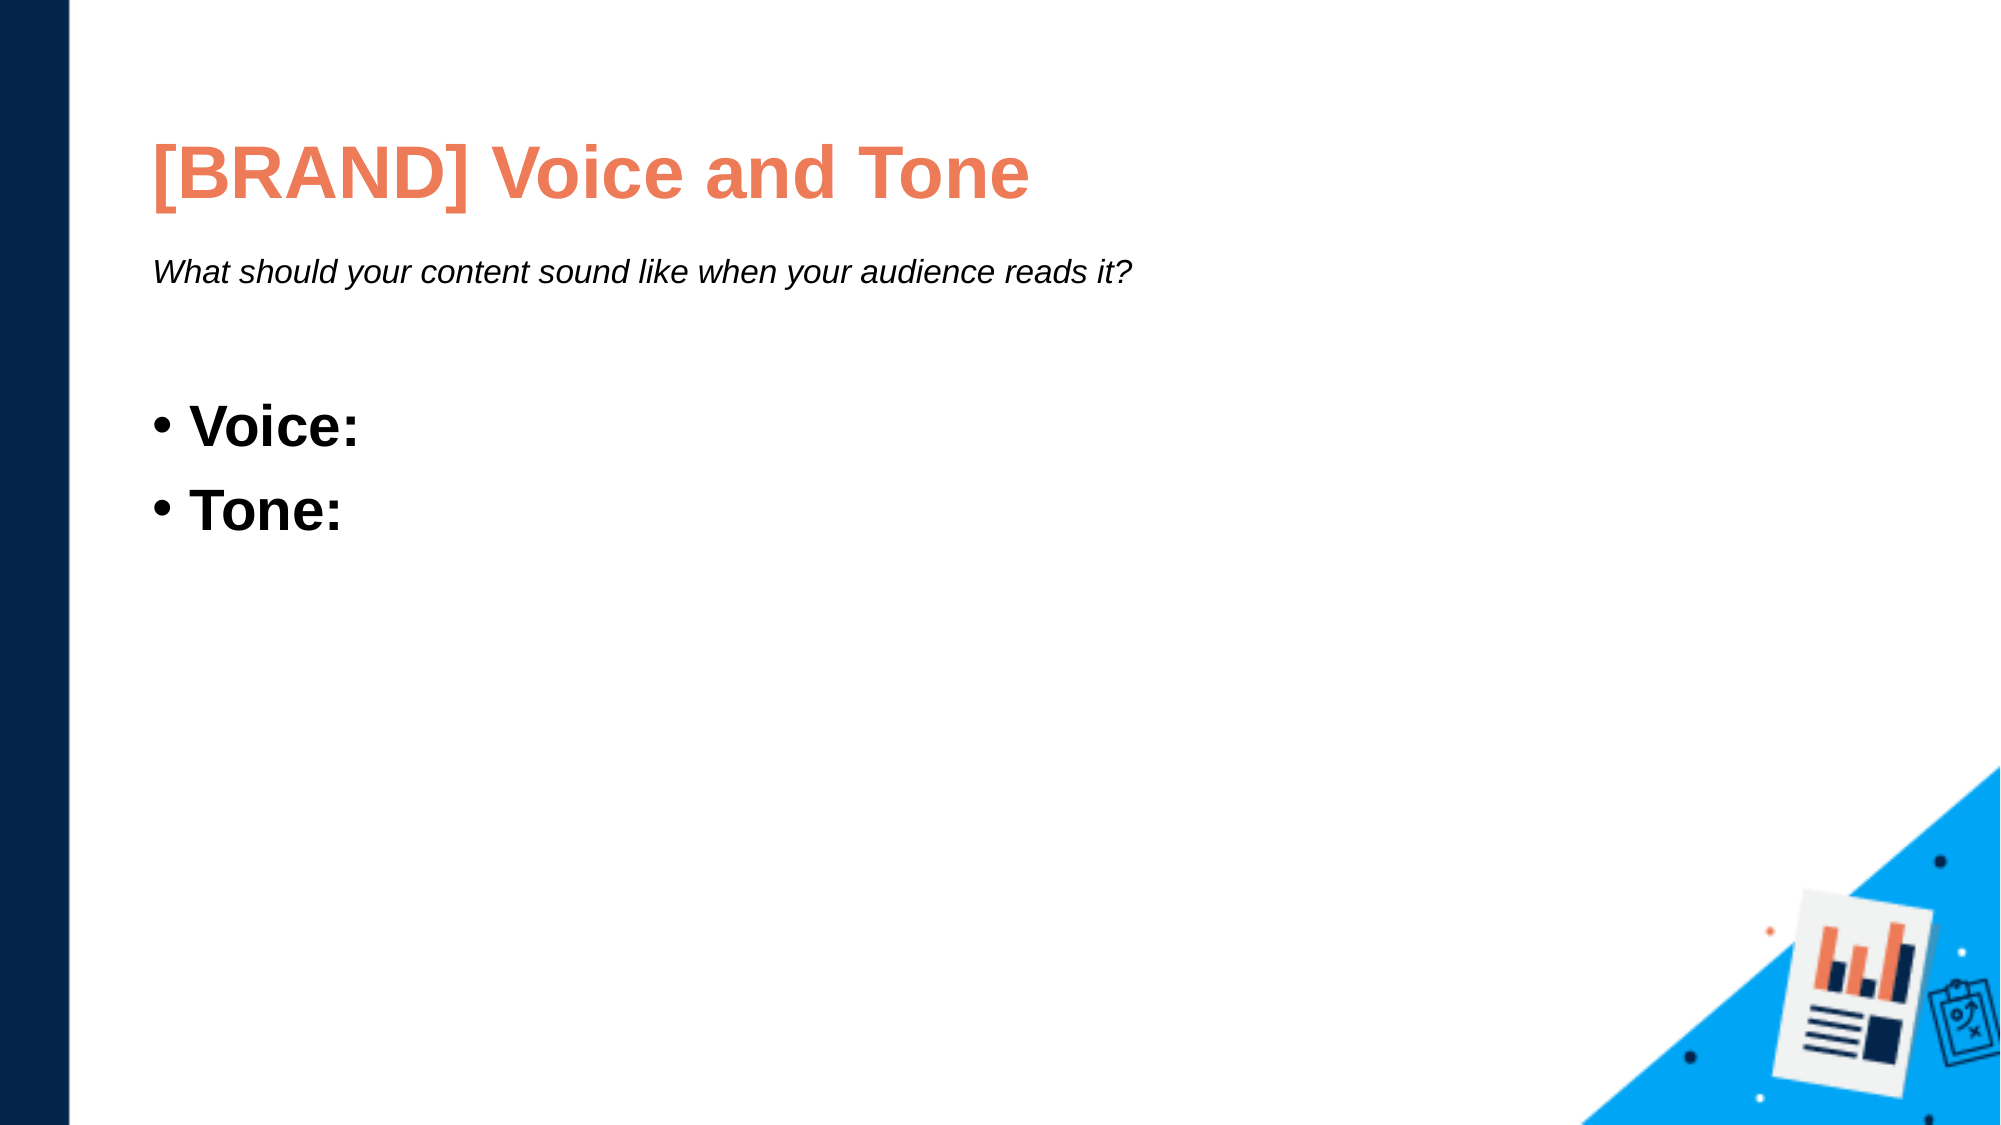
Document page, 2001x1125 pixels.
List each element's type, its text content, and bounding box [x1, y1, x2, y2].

picture [1928, 980, 2001, 1066]
picture [1958, 947, 1967, 957]
picture [1771, 898, 1940, 1099]
picture [0, 0, 2001, 1125]
picture [1935, 856, 1946, 868]
list Voice: Tone: [137, 388, 1863, 996]
picture [1926, 1115, 1933, 1125]
title [BRAND] Voice and Tone What should your content sound like when your audience reads it? [137, 116, 1863, 298]
picture [1755, 1094, 1765, 1103]
picture [1685, 1052, 1696, 1063]
